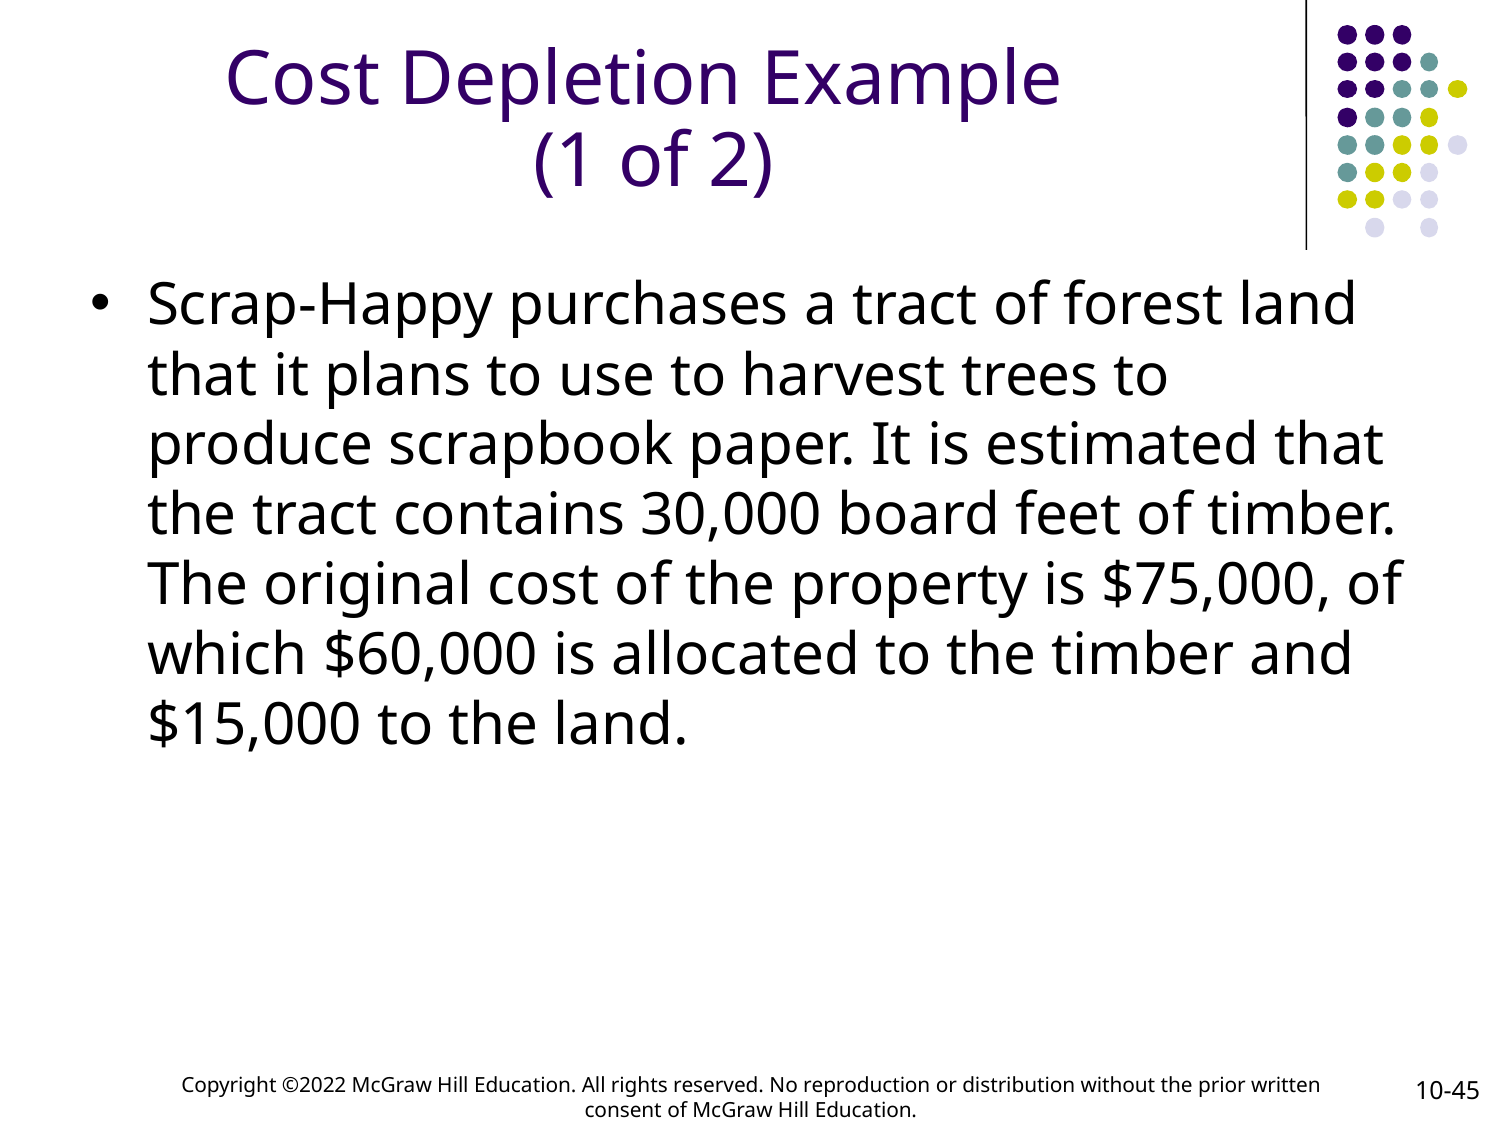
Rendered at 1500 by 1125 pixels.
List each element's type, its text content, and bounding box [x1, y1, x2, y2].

list Scrap-Happy purchases a tract of forest land that it plans to use to harvest trees to produce scrapbook paper. It is estimated that the tract contains 30,000 board feet of timber. The original cost of the property is $75,000, of which $60,000 is allocated to the timber and $15,000 to the land. [75, 259, 1425, 1062]
slide_number 10-45 [1345, 1061, 1496, 1122]
title Cost Depletion Example (1 of 2) [32, 8, 1275, 234]
